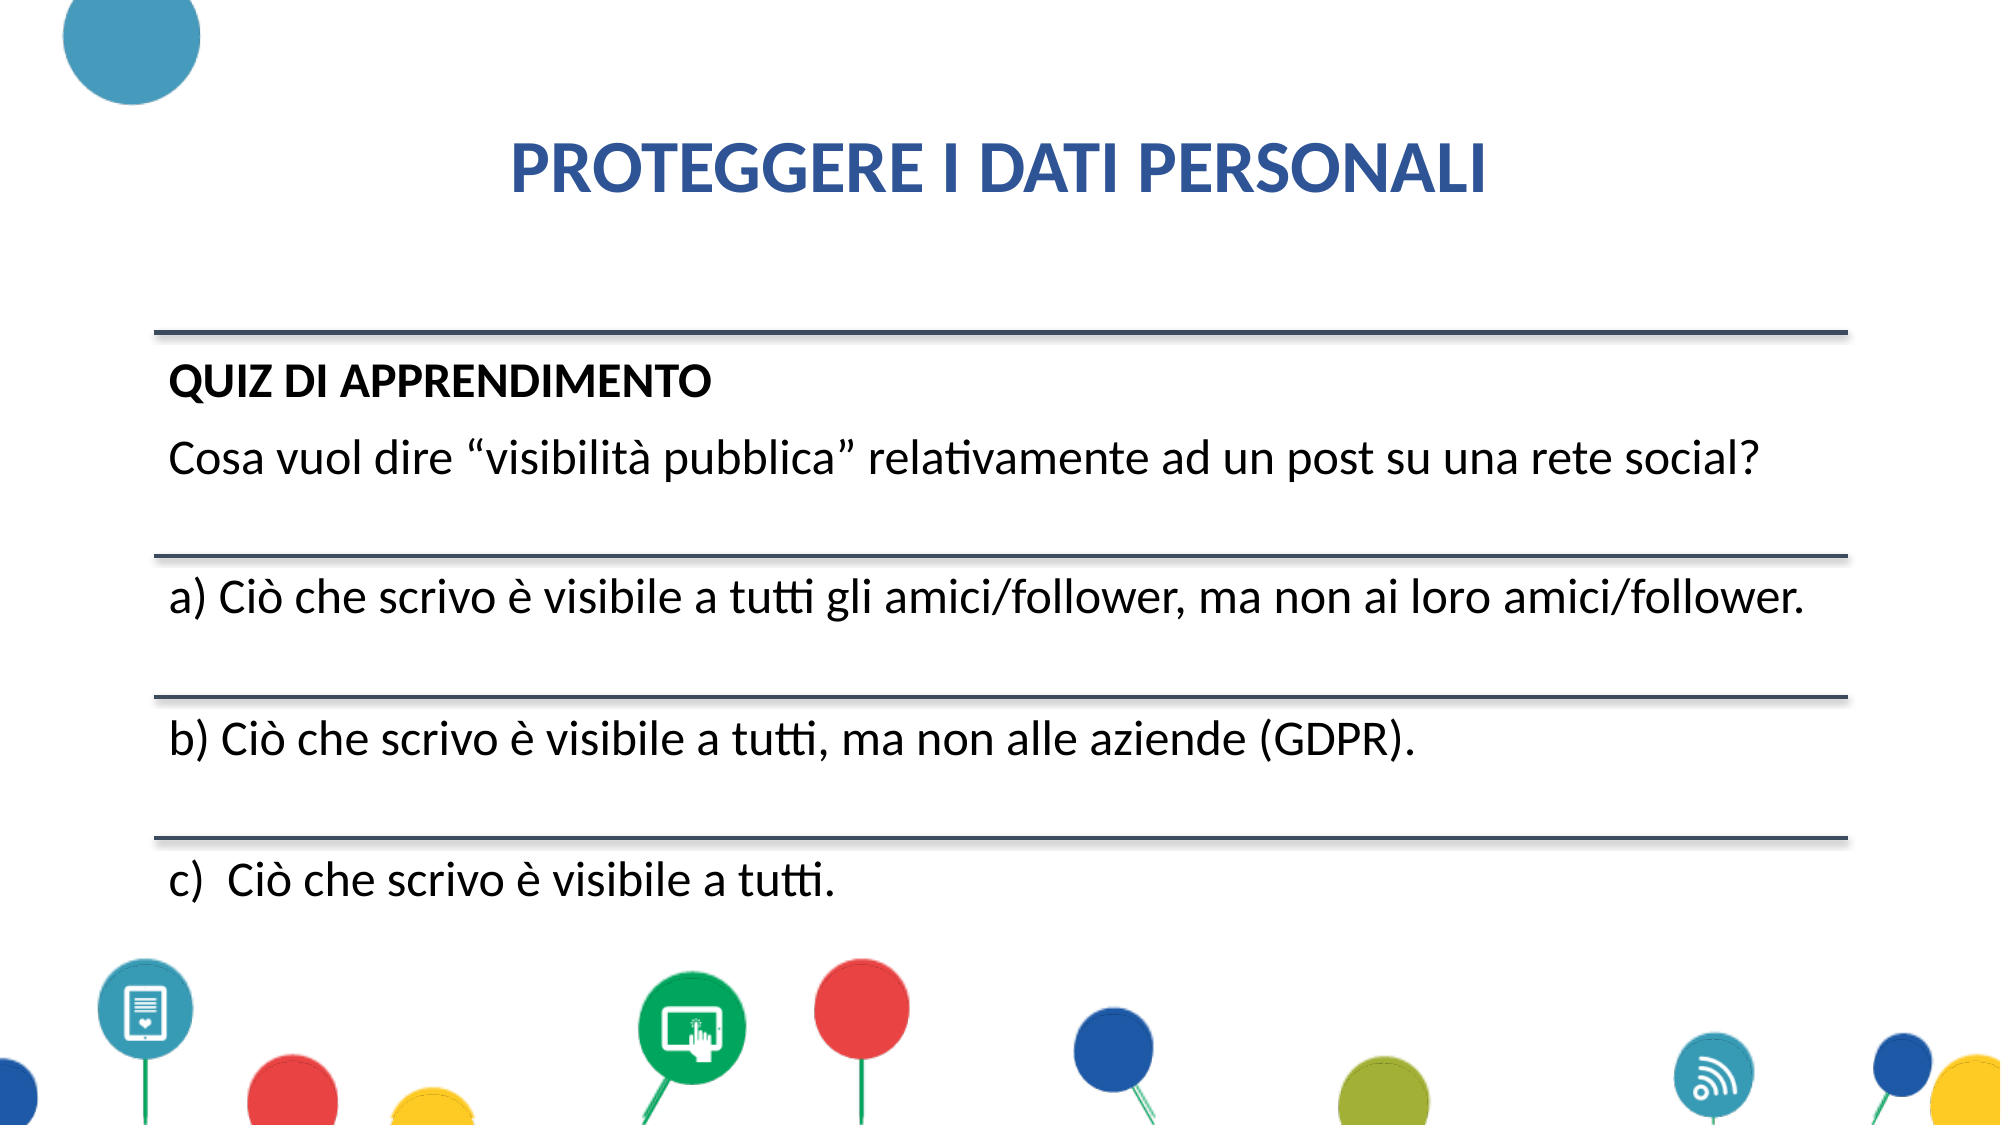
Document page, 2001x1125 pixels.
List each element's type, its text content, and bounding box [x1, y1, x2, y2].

title Proteggere i dati personali [137, 59, 1863, 278]
picture [0, 0, 2001, 1125]
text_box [153, 332, 1849, 980]
